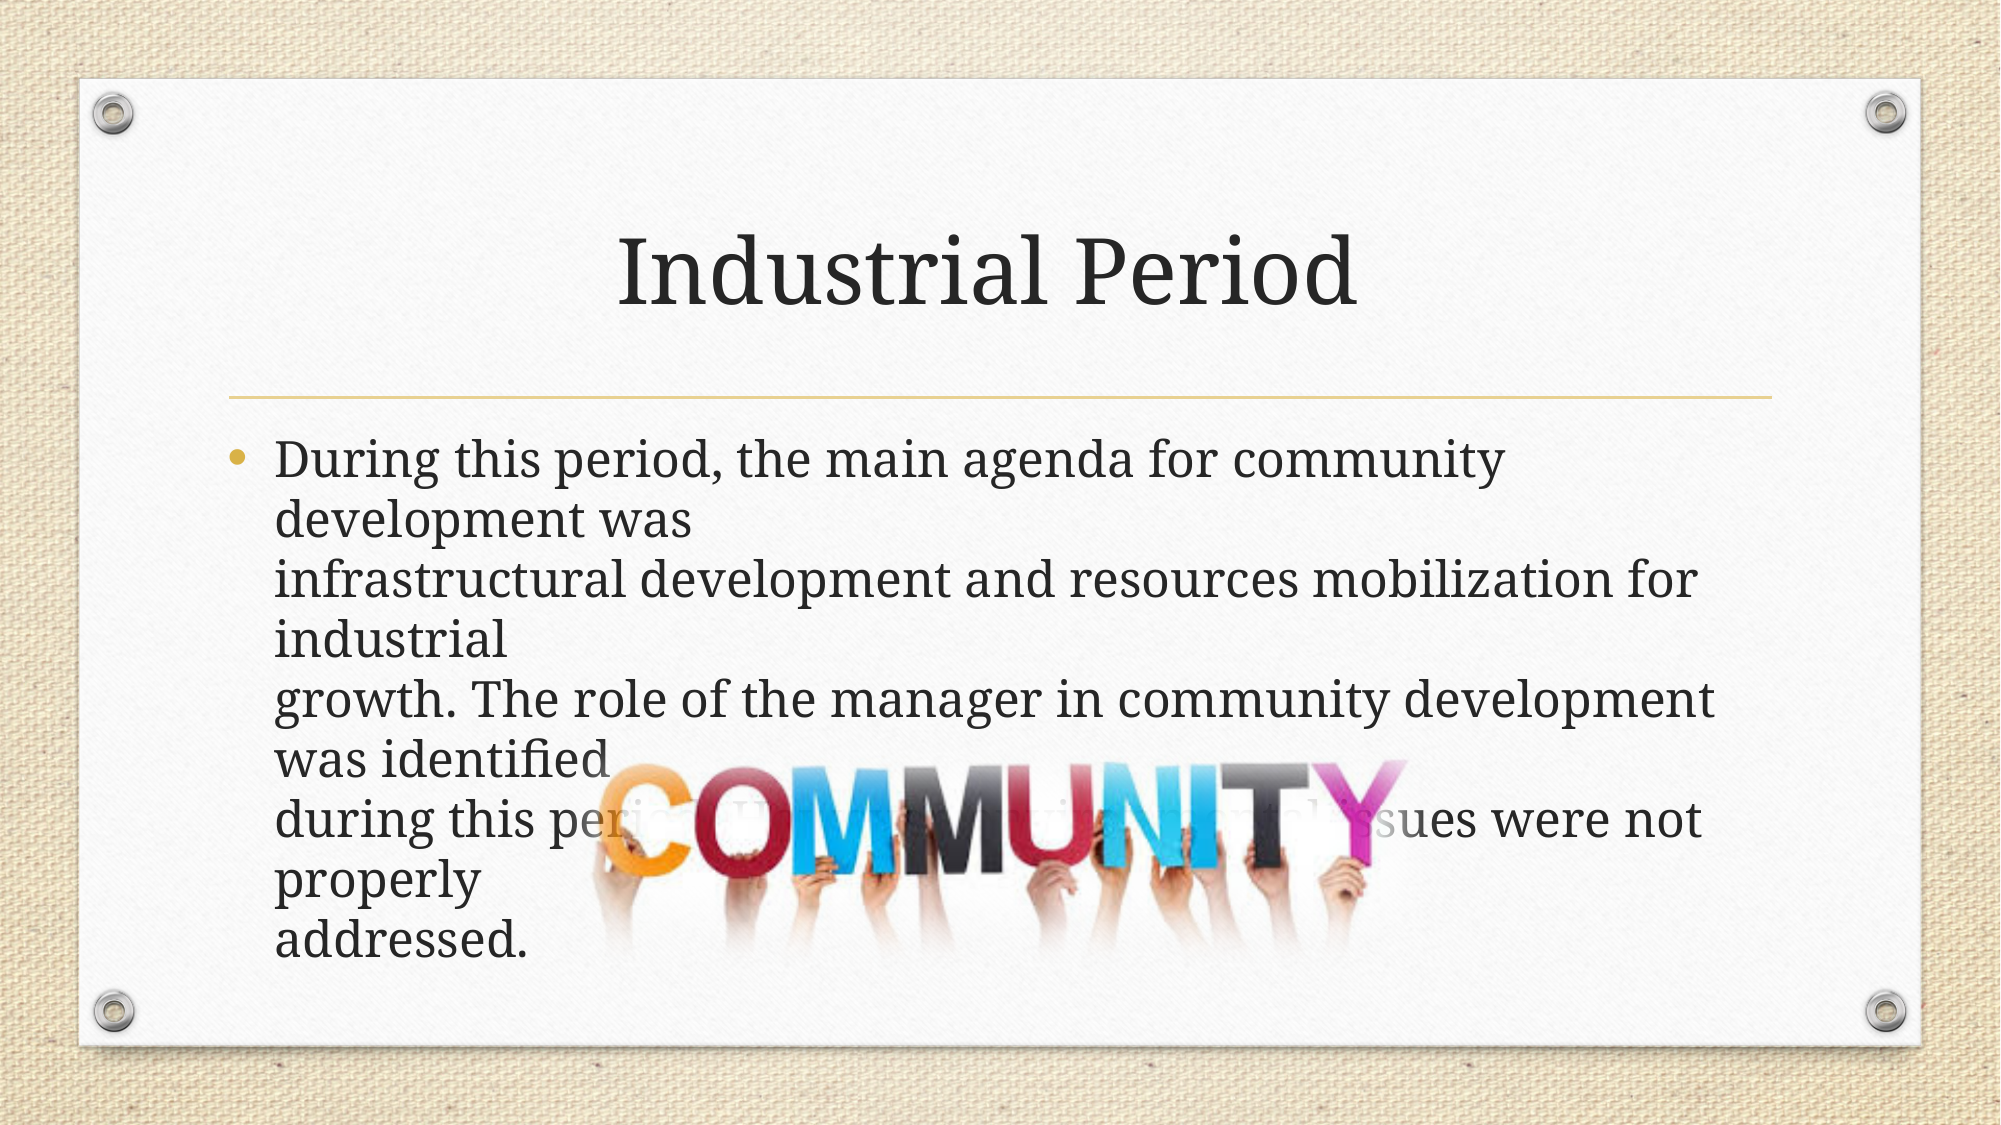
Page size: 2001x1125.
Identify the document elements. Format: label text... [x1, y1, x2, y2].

title Industrial Period [212, 161, 1788, 375]
picture [0, 0, 2001, 1125]
list During this period, the main agenda for community development was infrastructural development and resources mobilization for industrial growth. The role of the manager in community development was identified during this period. However, environmental issues were not properly addressed. [212, 419, 1788, 964]
